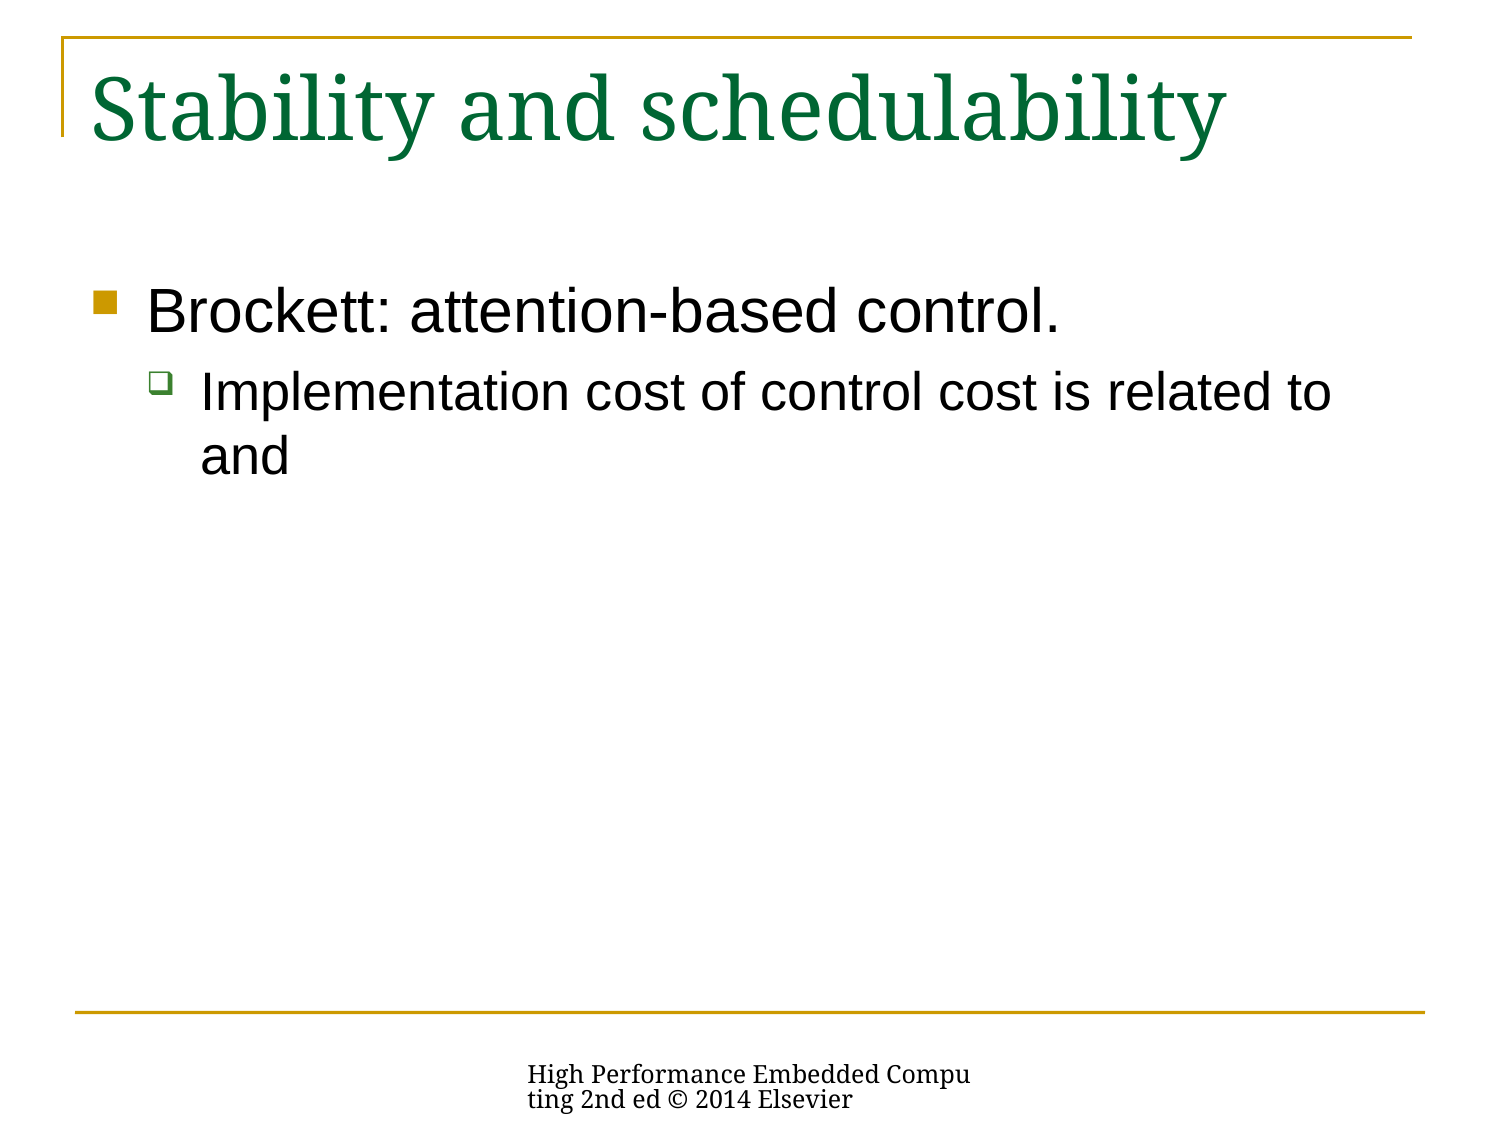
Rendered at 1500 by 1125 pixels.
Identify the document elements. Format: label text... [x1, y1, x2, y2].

title Stability and schedulability [75, 45, 1425, 233]
footer High Performance Embedded Computing 2nd ed © 2014 Elsevier [512, 1025, 988, 1100]
